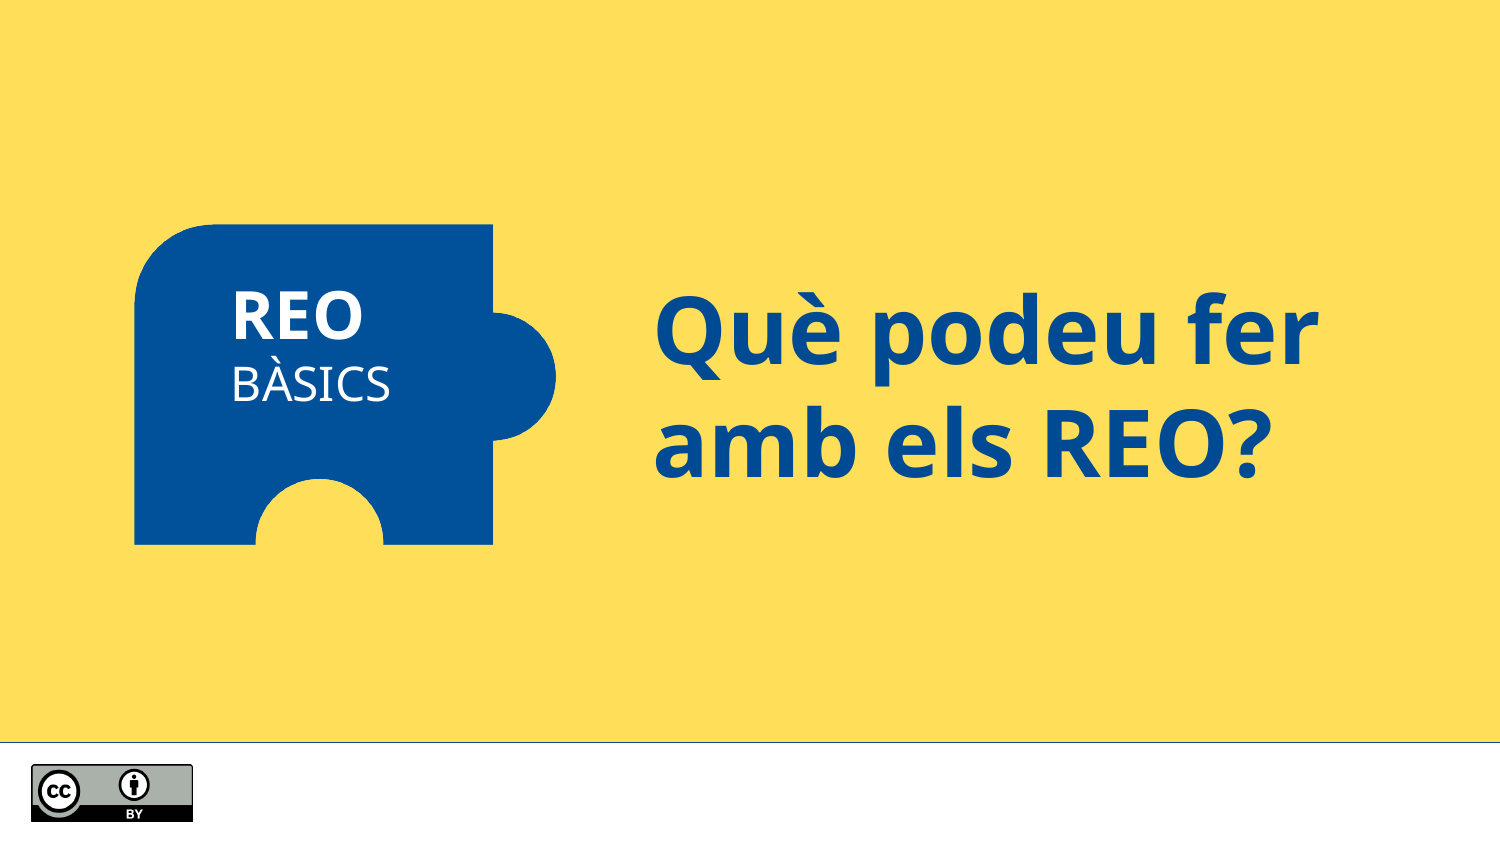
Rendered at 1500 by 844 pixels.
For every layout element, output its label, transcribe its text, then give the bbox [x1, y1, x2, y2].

text_box REO BÀSICS [560, 258, 862, 426]
text_box Què podeu fer amb els REO? [637, 255, 1425, 511]
picture [31, 764, 193, 822]
text_box [0, 750, 1500, 844]
picture [133, 224, 556, 545]
